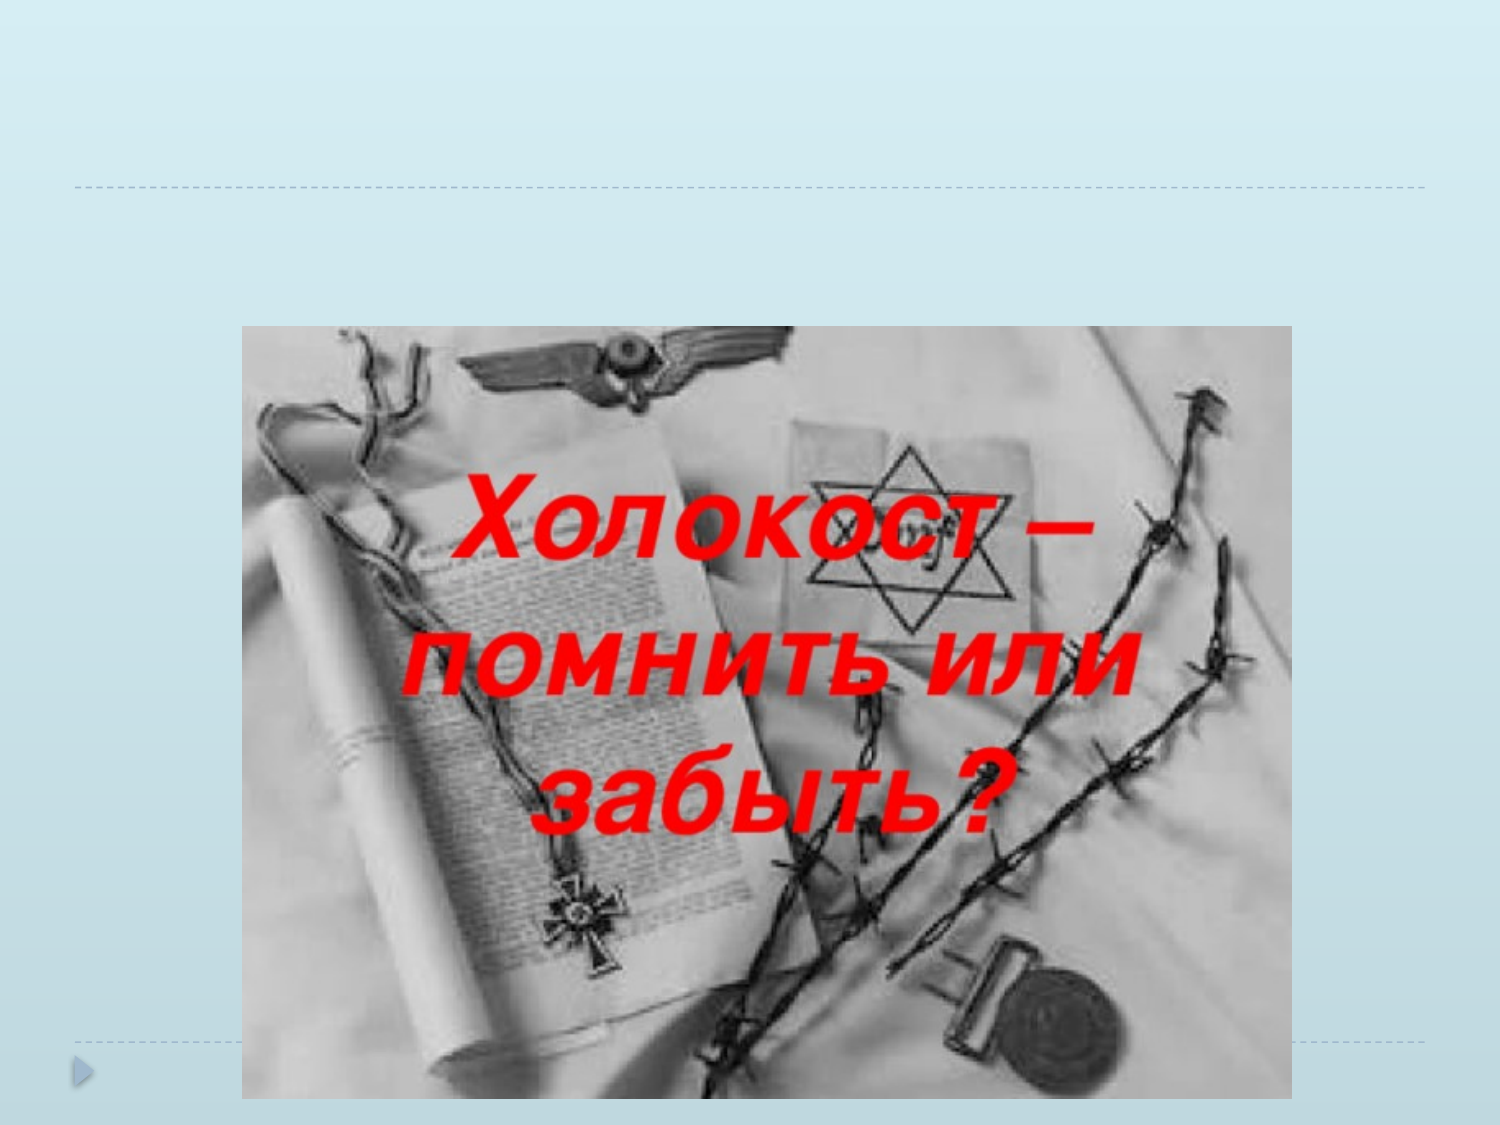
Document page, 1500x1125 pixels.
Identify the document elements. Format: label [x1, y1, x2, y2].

list [241, 325, 1292, 1099]
